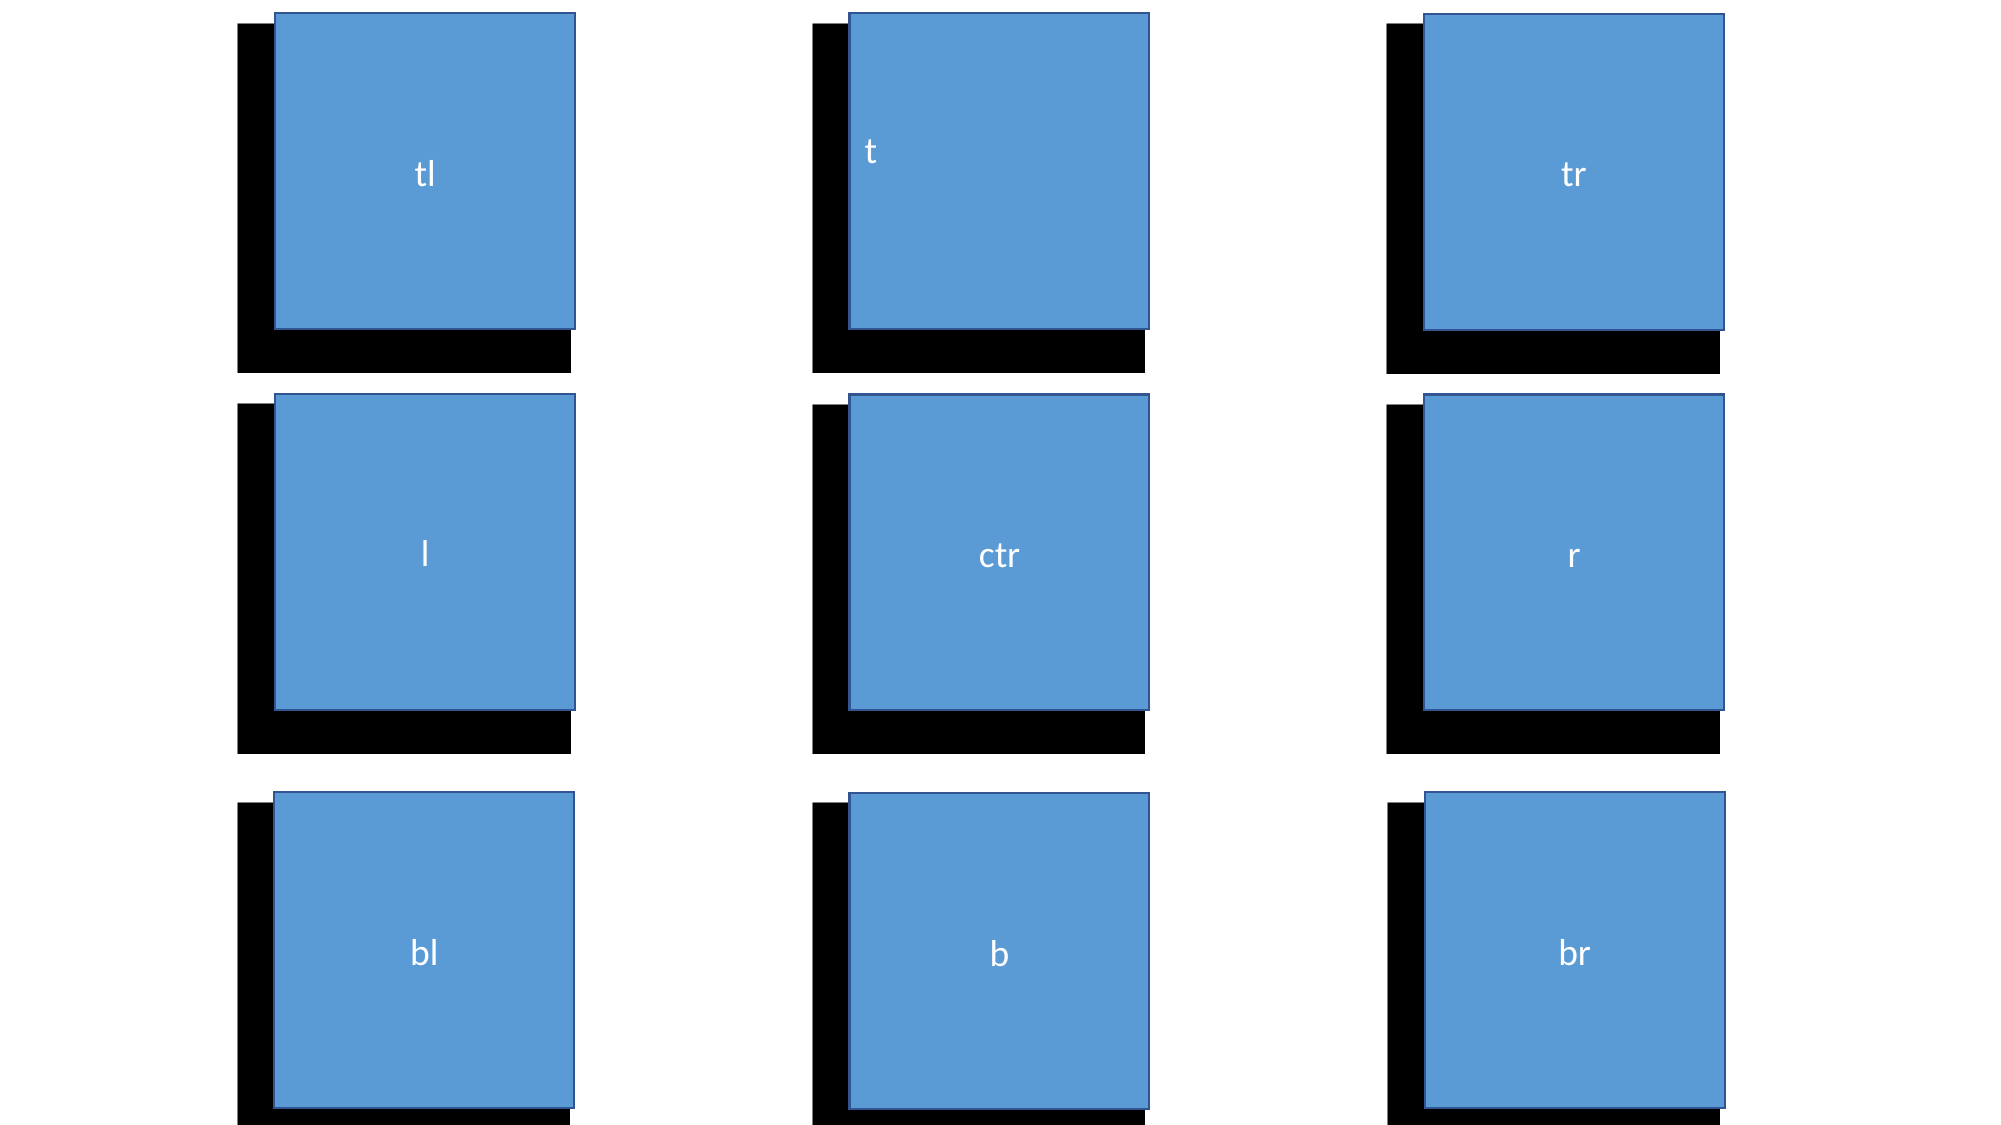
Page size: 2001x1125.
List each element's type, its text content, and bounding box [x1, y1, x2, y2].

text_box tr [1423, 13, 1725, 331]
text_box l [274, 393, 576, 711]
text_box tl [274, 12, 576, 330]
text_box br [1424, 791, 1726, 1109]
text_box r [1423, 393, 1725, 711]
text_box b [848, 792, 1150, 1110]
text_box t [848, 12, 1150, 330]
text_box bl [273, 791, 575, 1109]
text_box ctr [848, 393, 1150, 711]
